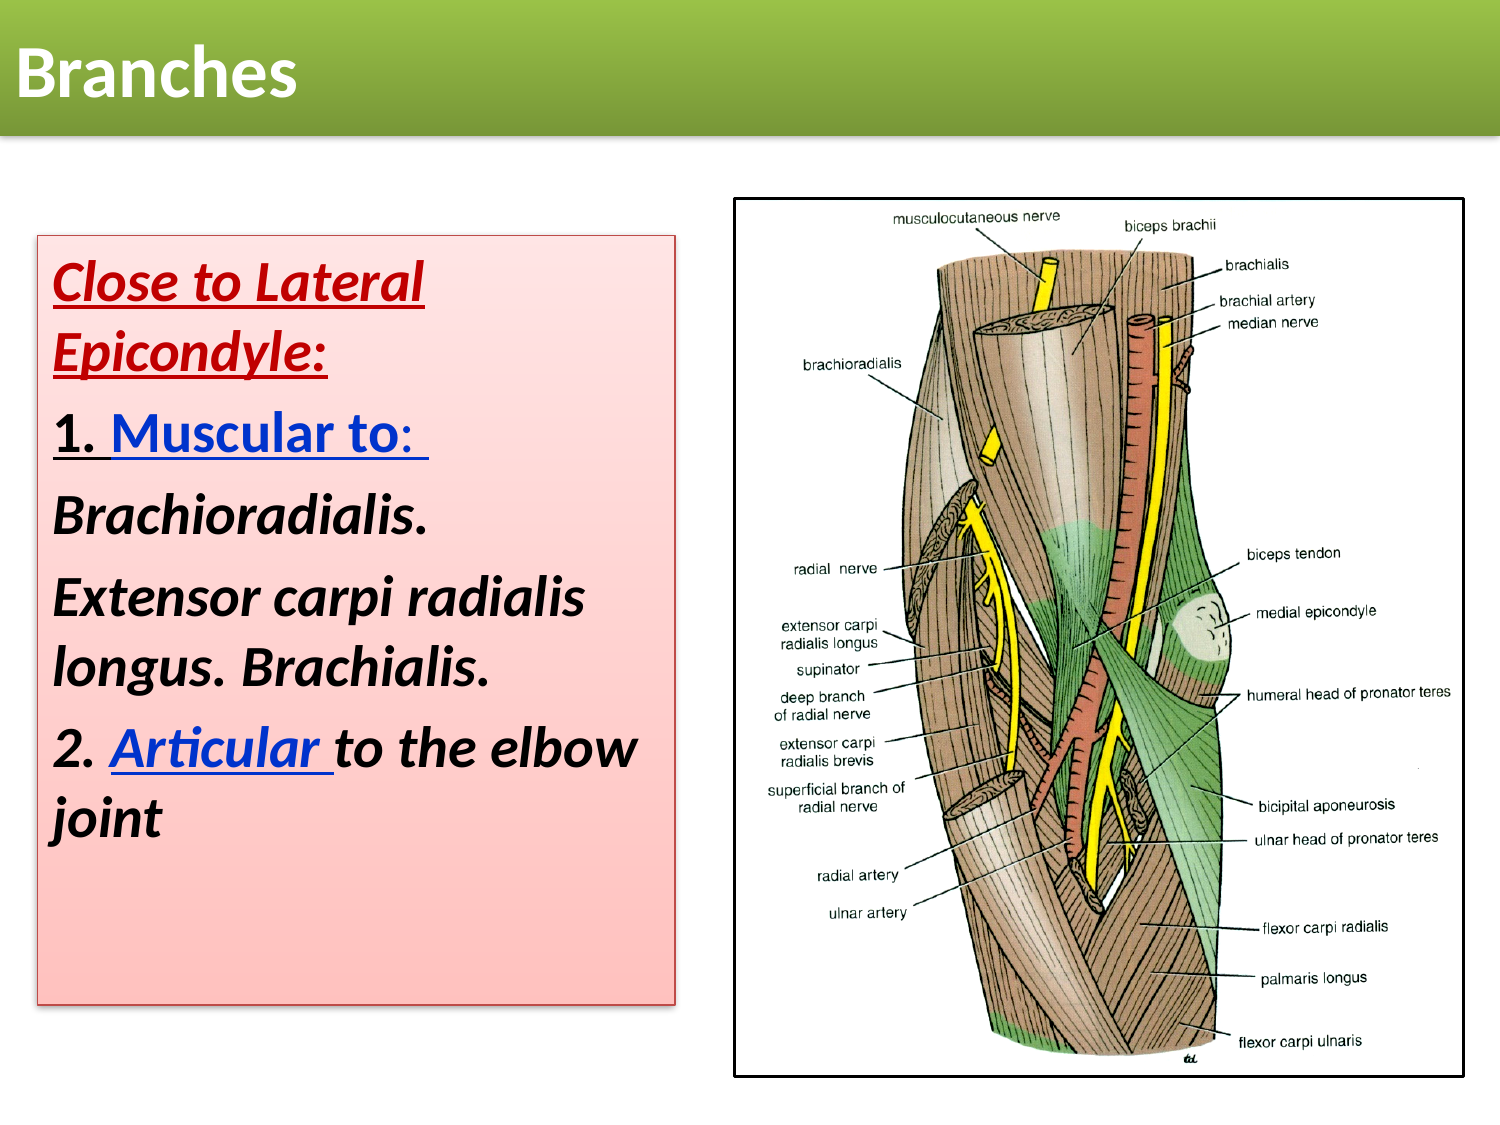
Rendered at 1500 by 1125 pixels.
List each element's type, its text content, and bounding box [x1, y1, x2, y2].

title Branches [0, 0, 1500, 136]
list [736, 199, 1463, 1076]
list Close to Lateral Epicondyle: 1. Muscular to: Brachioradialis. Extensor carpi radialis longus. Brachialis. 2. Articular to the elbow joint [37, 235, 676, 1006]
